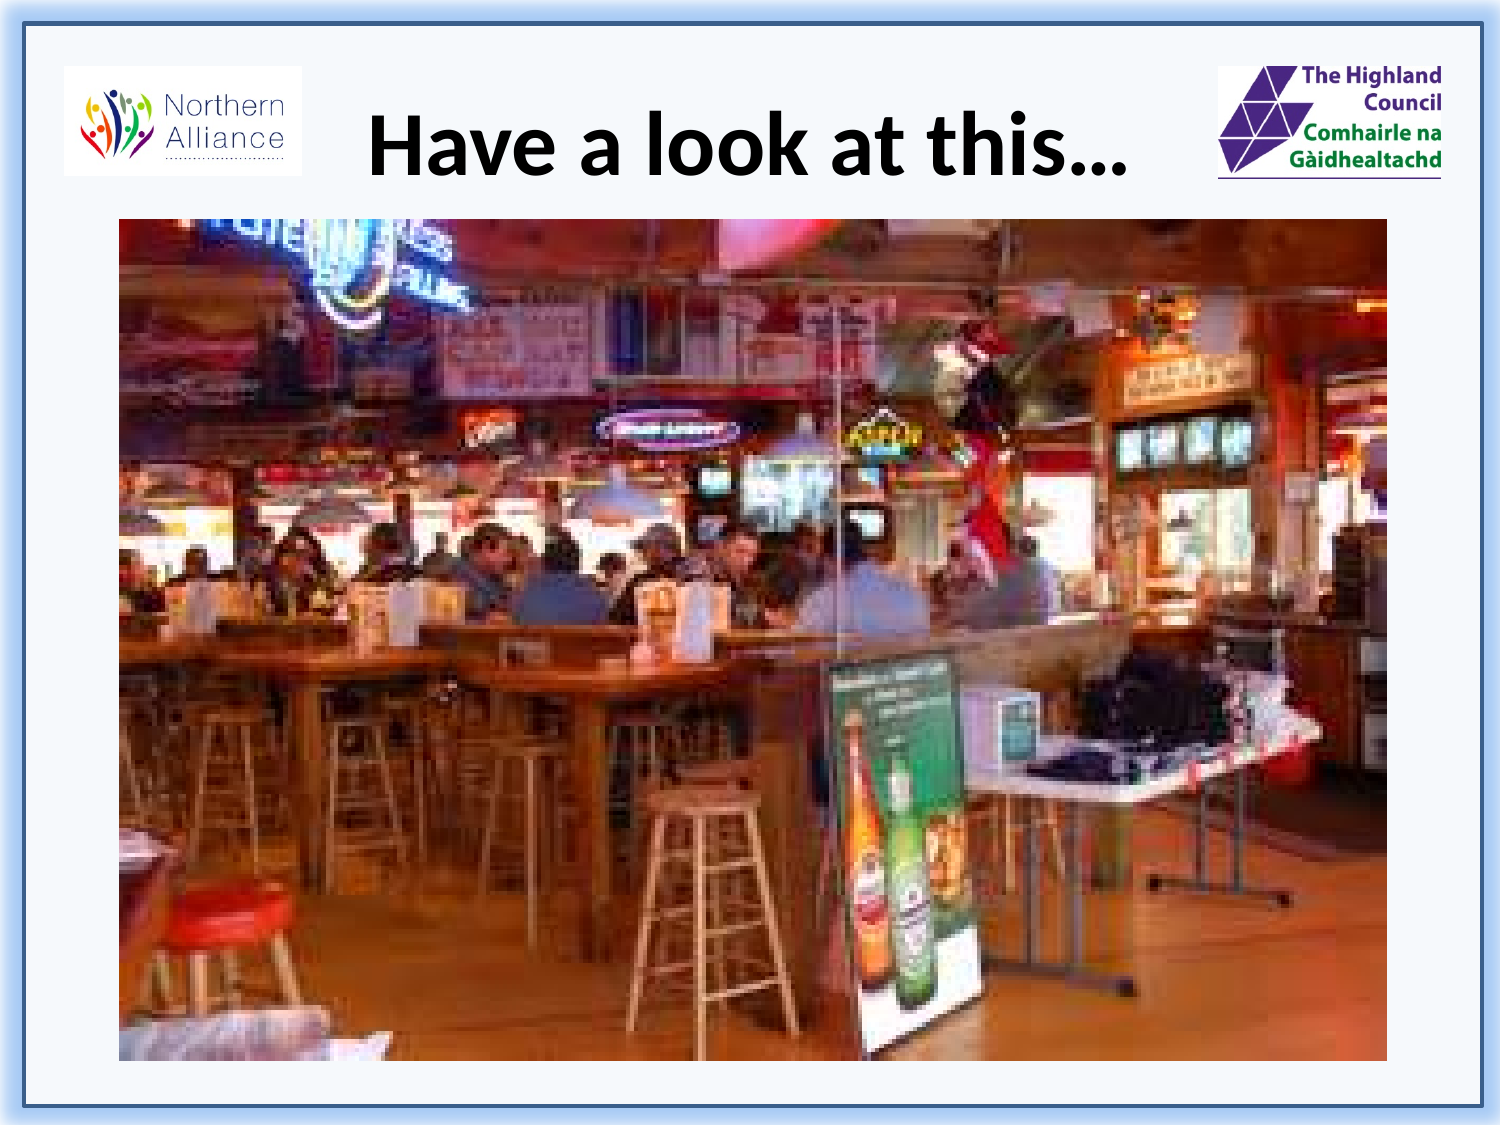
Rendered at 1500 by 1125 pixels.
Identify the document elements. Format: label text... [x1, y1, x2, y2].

picture [64, 66, 302, 177]
text_box [22, 21, 1484, 1108]
picture [1218, 66, 1441, 179]
picture [118, 219, 1387, 1061]
title Have a look at this… [75, 45, 1425, 233]
